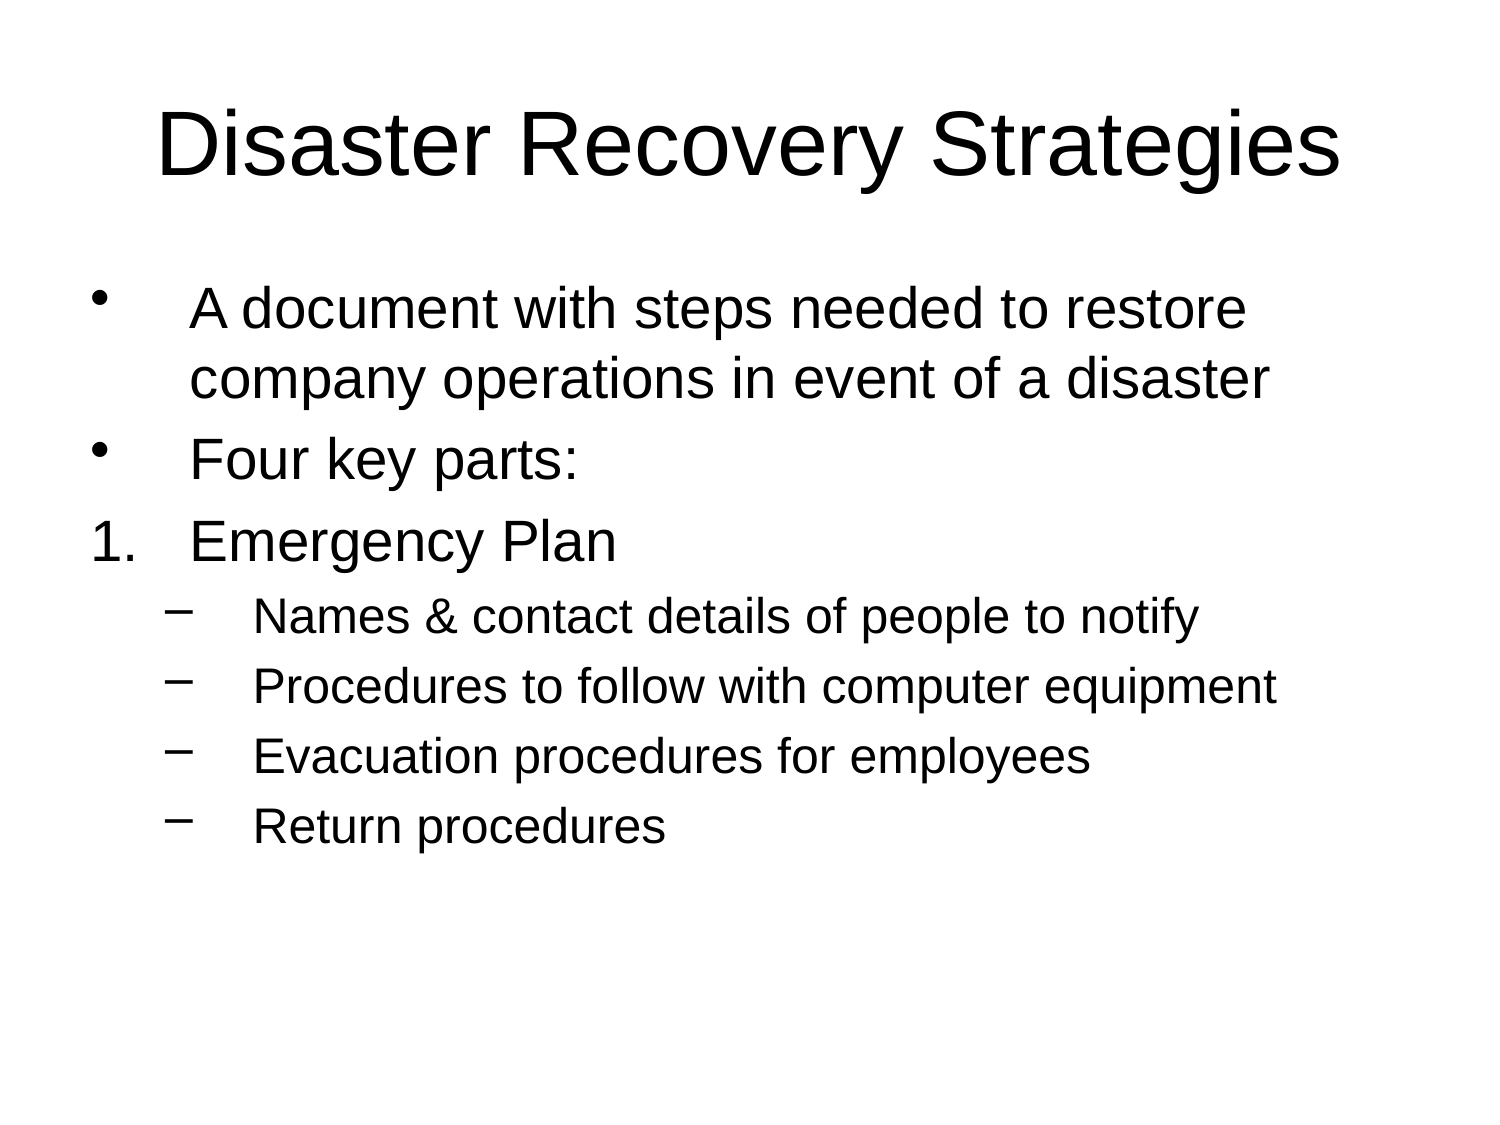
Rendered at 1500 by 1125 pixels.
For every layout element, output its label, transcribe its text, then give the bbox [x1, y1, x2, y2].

title Disaster Recovery Strategies [74, 44, 1426, 233]
list A document with steps needed to restore company operations in event of a disaster Four key parts: Emergency Plan Names & contact details of people to notify Procedures to follow with computer equipment Evacuation procedures for employees Return procedures [74, 262, 1426, 1006]
